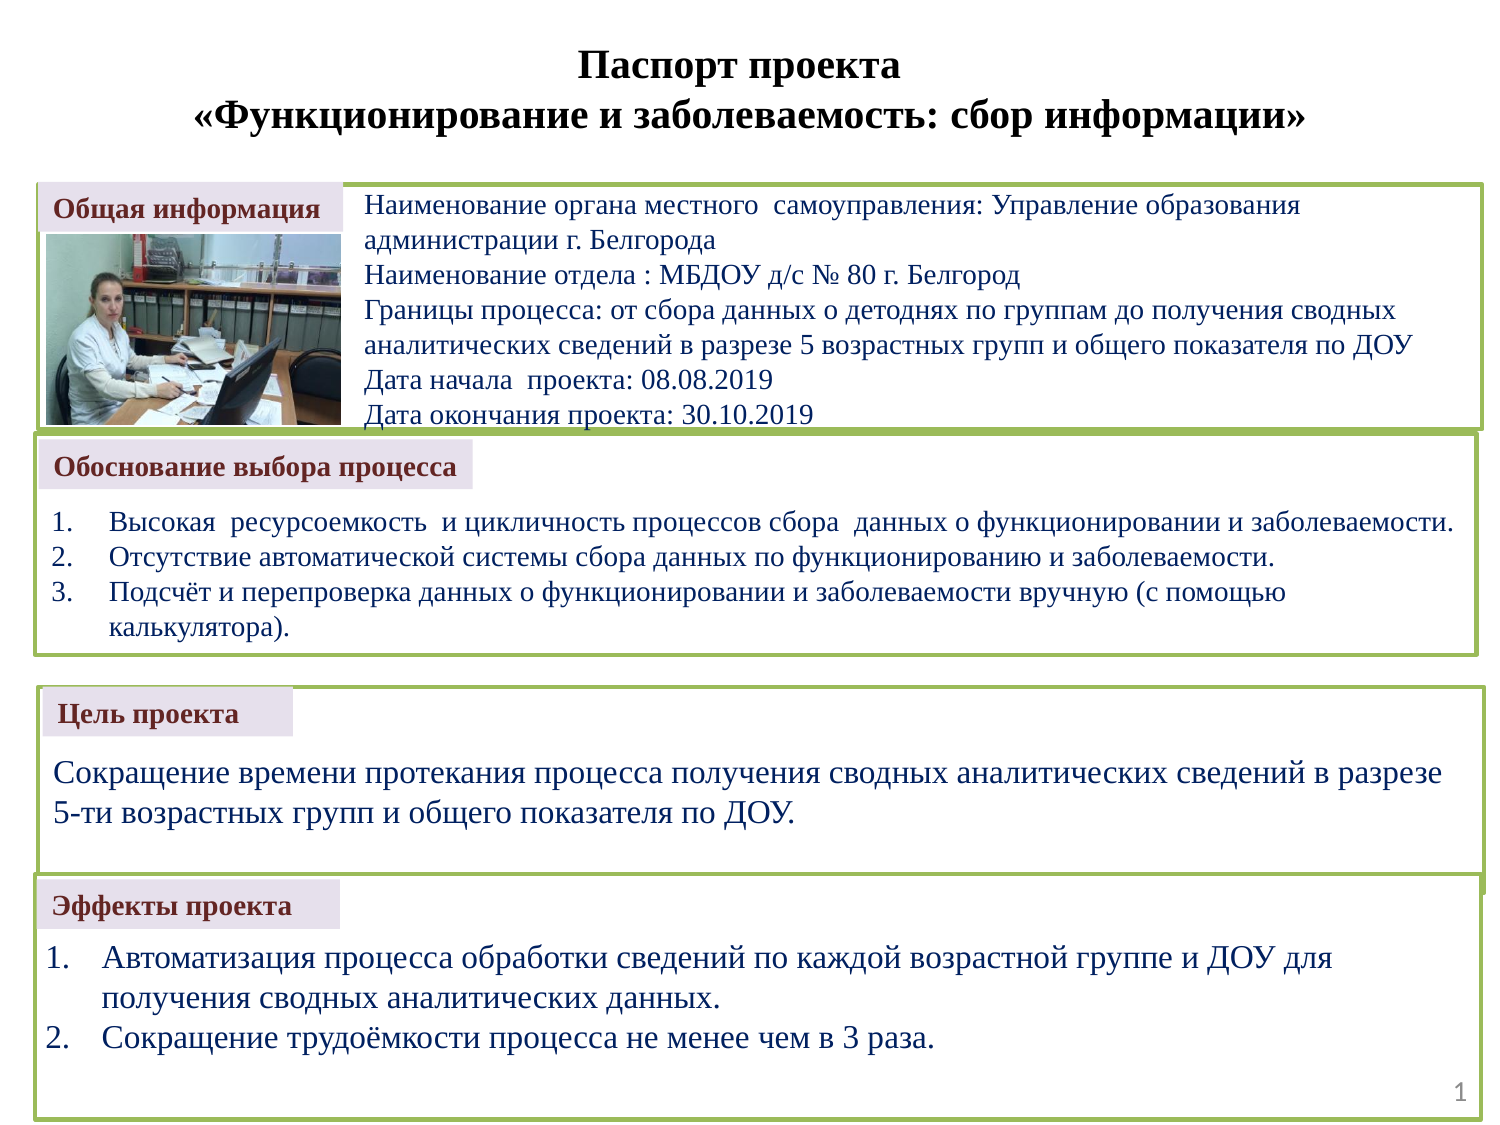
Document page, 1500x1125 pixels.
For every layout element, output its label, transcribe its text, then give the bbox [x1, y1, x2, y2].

picture [46, 234, 341, 426]
text_box [33, 1098, 1483, 1122]
text_box Наименование органа местного самоуправления: Управление образования администрации г. Белгорода Наименование отдела : МБДОУ д/c № 80 г. Белгород Границы процесса: от сбора данных о детоднях по группам до получения сводных аналитических сведений в разрезе 5 возрастных групп и общего показателя по ДОУ Дата начала проекта: 08.08.2019 Дата окончания проекта: 30.10.2019 [349, 178, 1500, 438]
text_box Высокая ресурсоемкость и цикличность процессов сбора данных о функционировании и заболеваемости. Отсутствие автоматической системы сбора данных по функционированию и заболеваемости. Подсчёт и перепроверка данных о функционировании и заболеваемости вручную (с помощью калькулятора). [36, 494, 1483, 685]
slide_number 1 [1132, 1059, 1483, 1120]
text_box Сокращение времени протекания процесса получения сводных аналитических сведений в разрезе 5-ти возрастных групп и общего показателя по ДОУ. [36, 685, 1486, 895]
text_box [36, 182, 47, 431]
text_box [33, 872, 1483, 927]
text_box [33, 431, 1479, 657]
text_box Эффекты проекта [36, 879, 340, 927]
text_box Цель проекта [42, 686, 293, 737]
text_box [338, 182, 349, 431]
title Паспорт проекта «Функционирование и заболеваемость: сбор информации» [0, 35, 1500, 139]
text_box Обоснование выбора процесса [38, 439, 473, 490]
text_box Автоматизация процесса обработки сведений по каждой возрастной группе и ДОУ для получения сводных аналитических данных. Сокращение трудоёмкости процесса не менее чем в 3 раза. [30, 927, 1483, 1098]
text_box Общая информация [38, 181, 344, 232]
